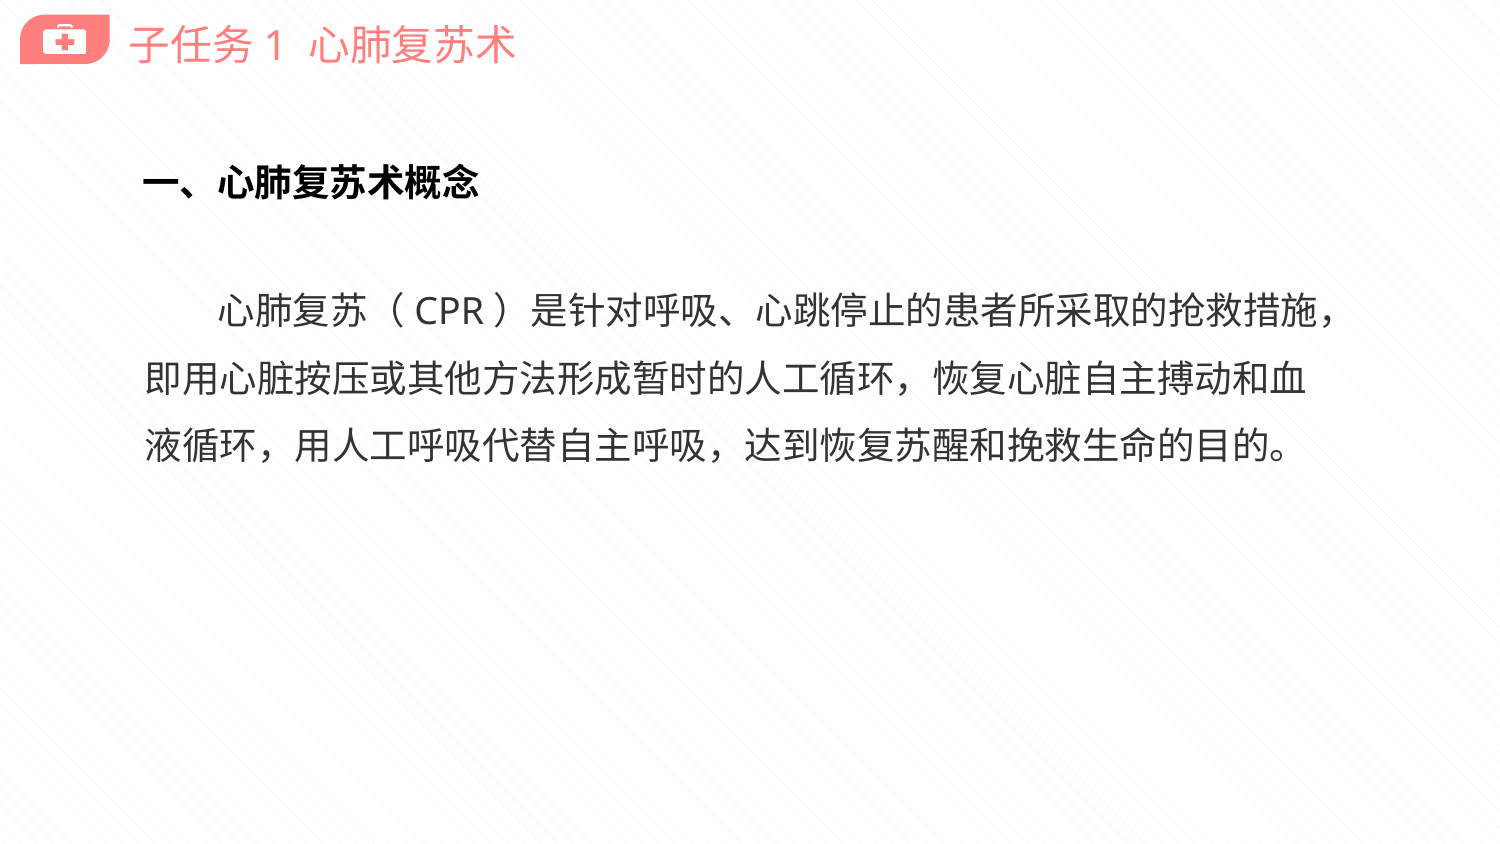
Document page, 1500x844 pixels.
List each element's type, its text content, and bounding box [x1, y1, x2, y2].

text_box 心肺复苏（CPR）是针对呼吸、心跳停止的患者所采取的抢救措施，即用心脏按压或其他方法形成暂时的人工循环，恢复心脏自主搏动和血液循环，用人工呼吸代替自主呼吸，达到恢复苏醒和挽救生命的目的。 [129, 257, 1348, 475]
text_box 一、心肺复苏术概念 [64, 119, 815, 212]
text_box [19, 11, 863, 78]
